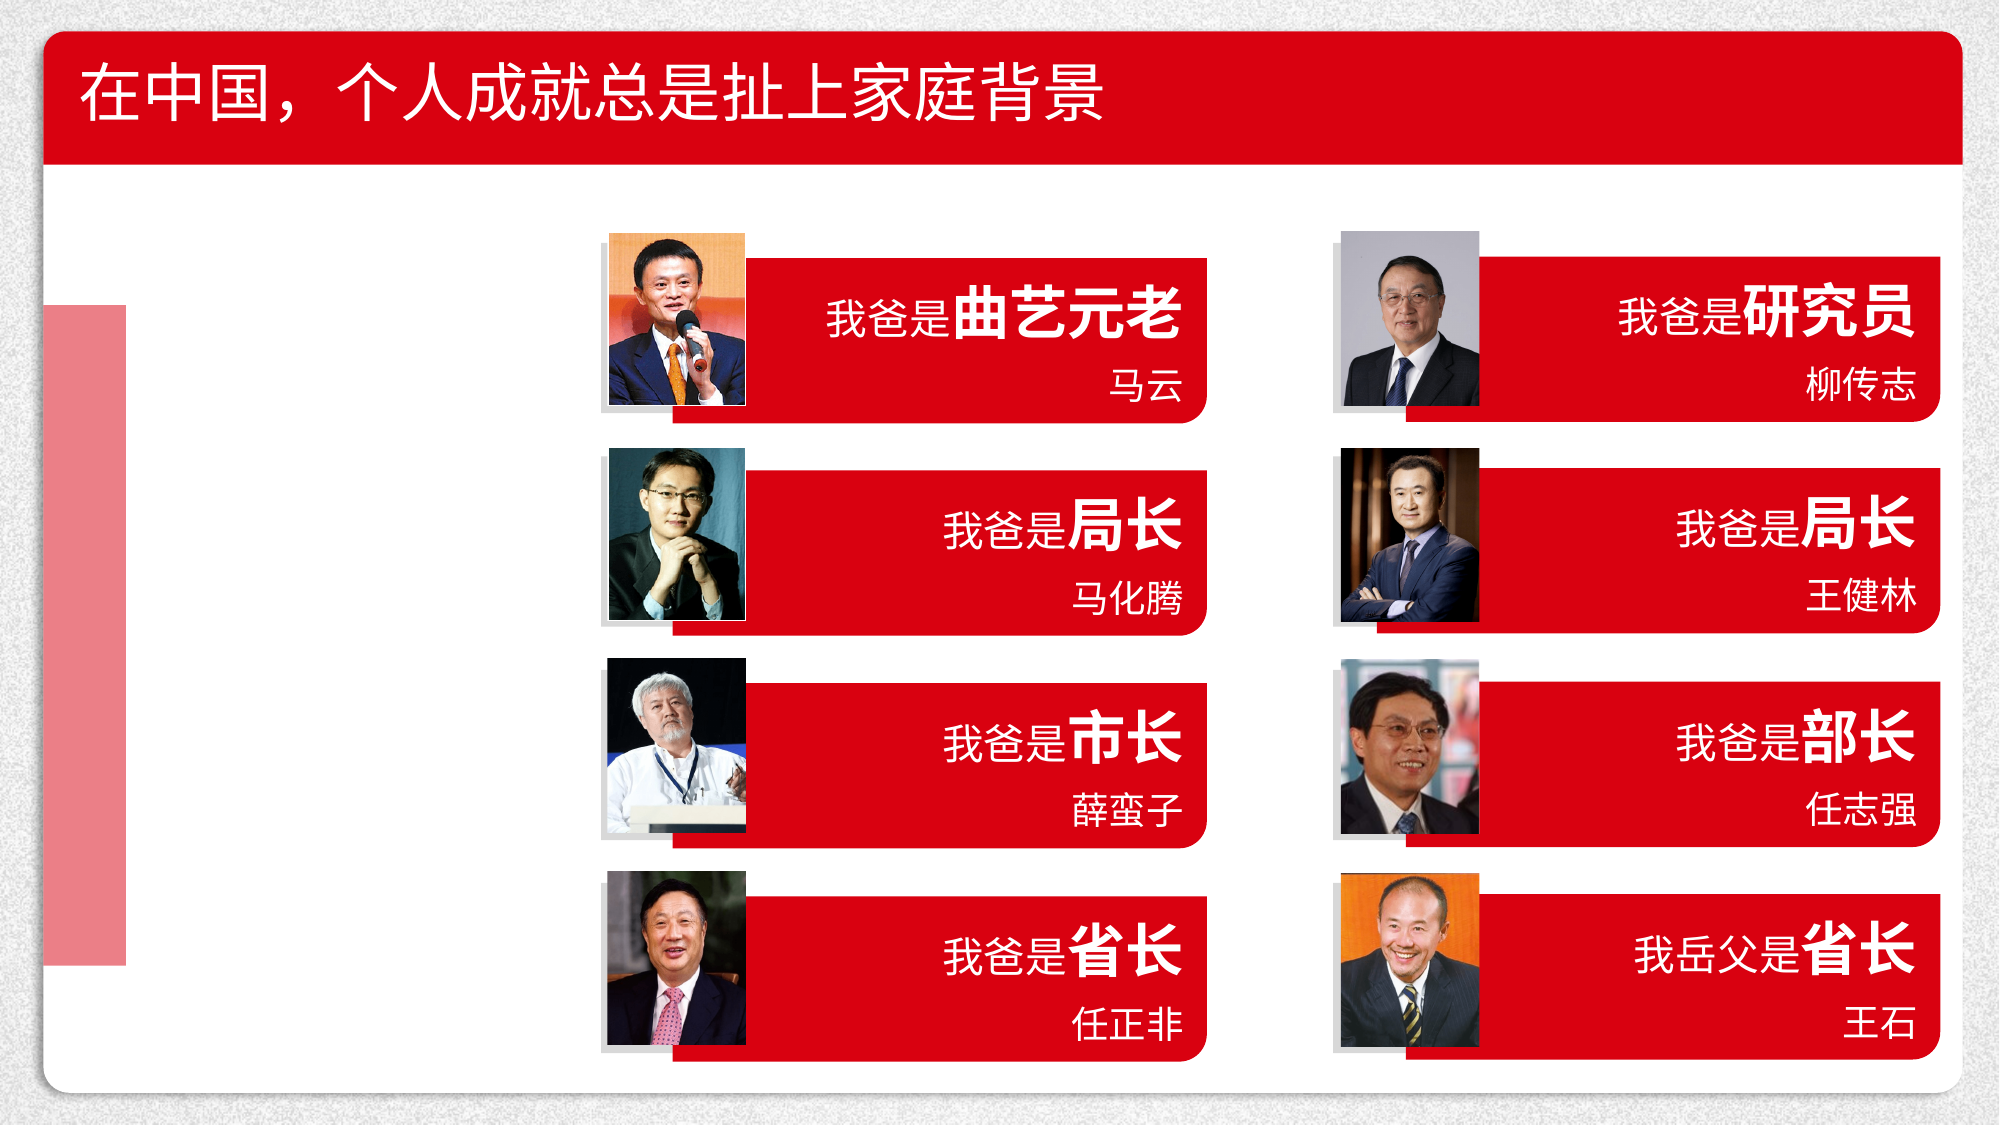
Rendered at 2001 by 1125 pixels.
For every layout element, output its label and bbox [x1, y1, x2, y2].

text_box [607, 446, 1207, 636]
text_box [607, 231, 1207, 424]
text_box [607, 658, 1207, 849]
picture [0, 0, 2000, 1125]
text_box [1340, 873, 1941, 1060]
text_box [1340, 448, 1941, 634]
text_box [607, 871, 1207, 1062]
text_box [1340, 231, 1941, 422]
